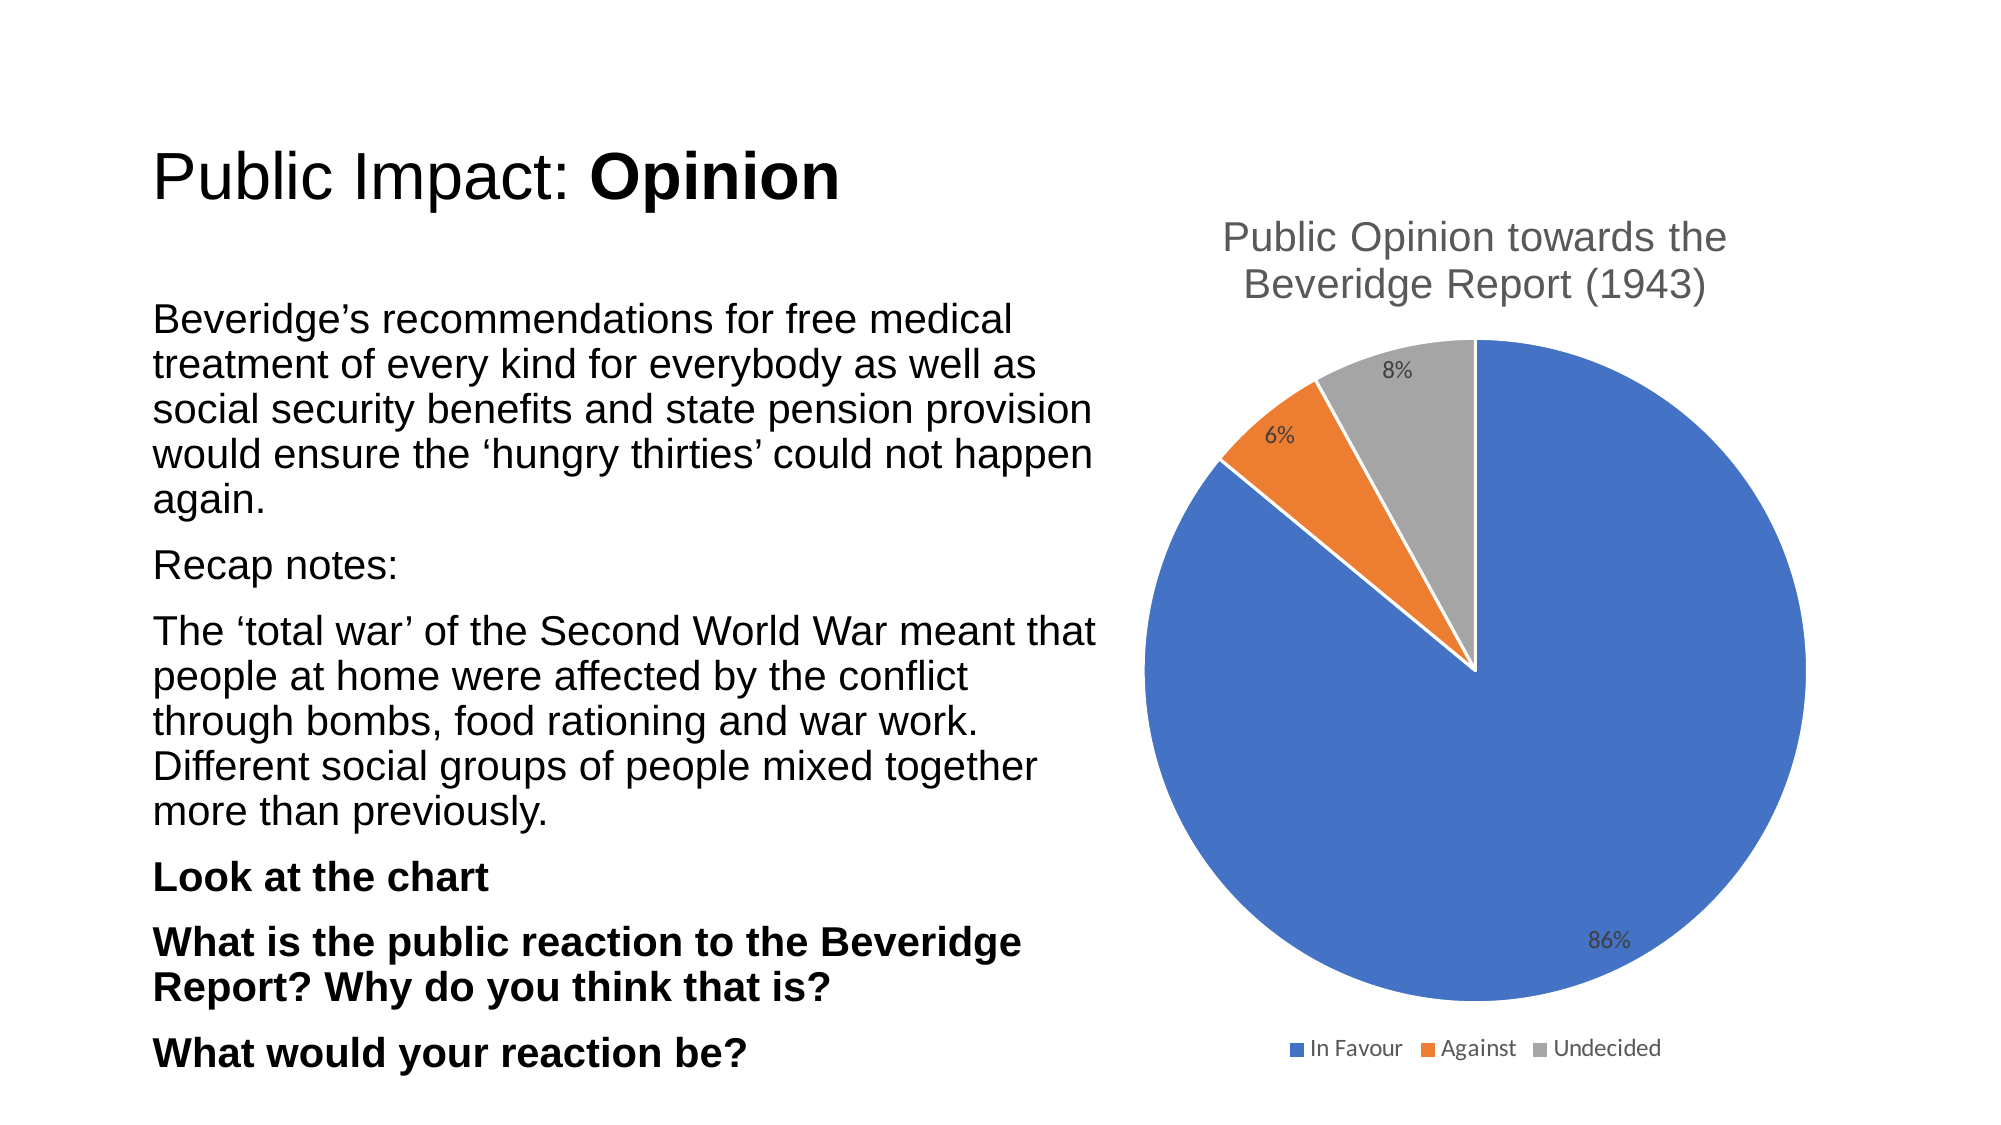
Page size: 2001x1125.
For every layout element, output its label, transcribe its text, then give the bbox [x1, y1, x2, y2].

title Public Impact: Opinion [137, 94, 869, 222]
list Beveridge’s recommendations for free medical treatment of every kind for everybody as well as social security benefits and state pension provision would ensure the ‘hungry thirties’ could not happen again. Recap notes: The ‘total war’ of the Second World War meant that people at home were affected by the conflict through bombs, food rationing and war work. Different social groups of people mixed together more than previously. Look at the chart What is the public reaction to the Beveridge Report? Why do you think that is? What would your reaction be? [137, 290, 1115, 1000]
chart [1115, 175, 1836, 1069]
